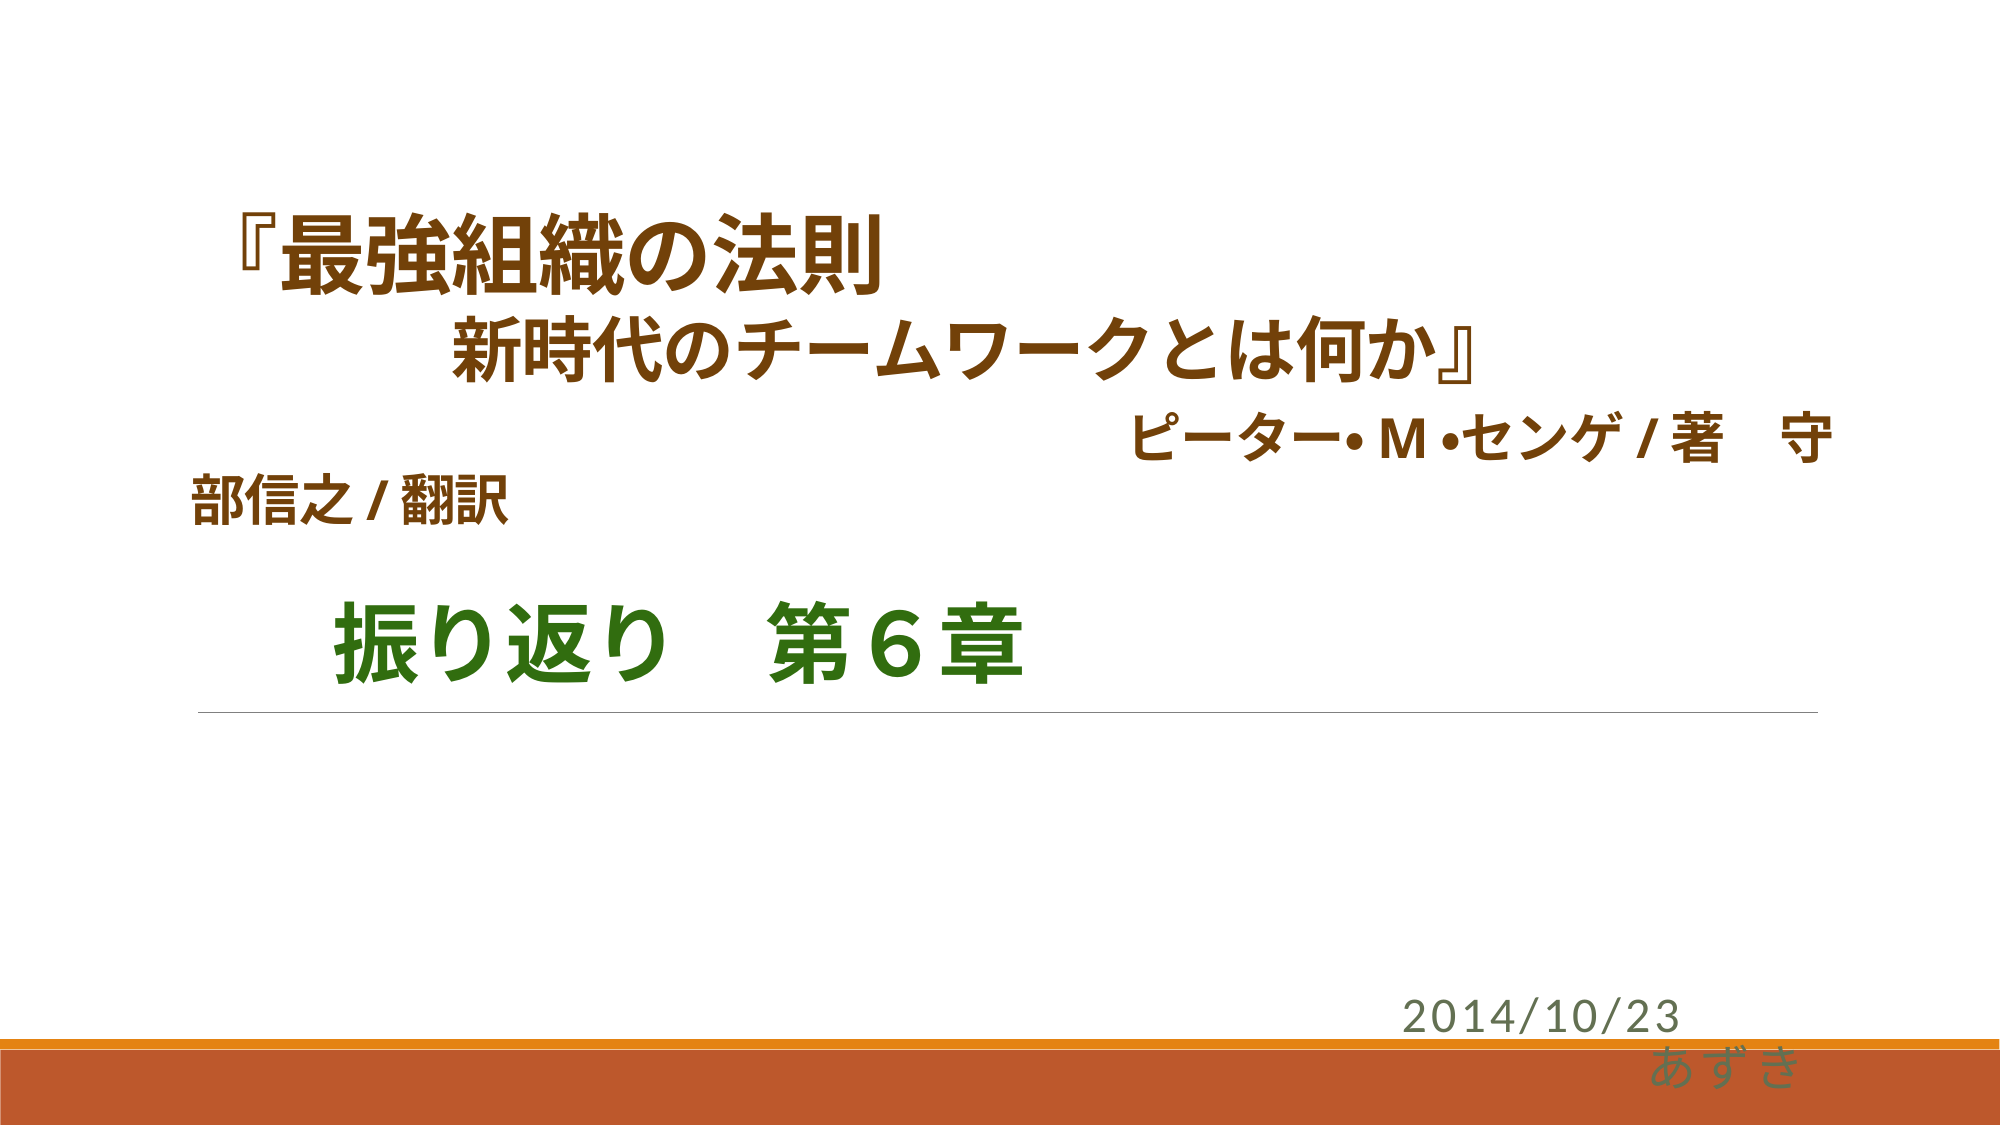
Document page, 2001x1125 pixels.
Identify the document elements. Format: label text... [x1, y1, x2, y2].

title 『最強組織の法則 新時代のチームワークとは何か』 ピーター・M・センゲ/著 守部信之/翻訳 振り返り 第６章 [175, 207, 1851, 702]
subtitle 2014/10/23 あずき [256, 701, 1820, 934]
